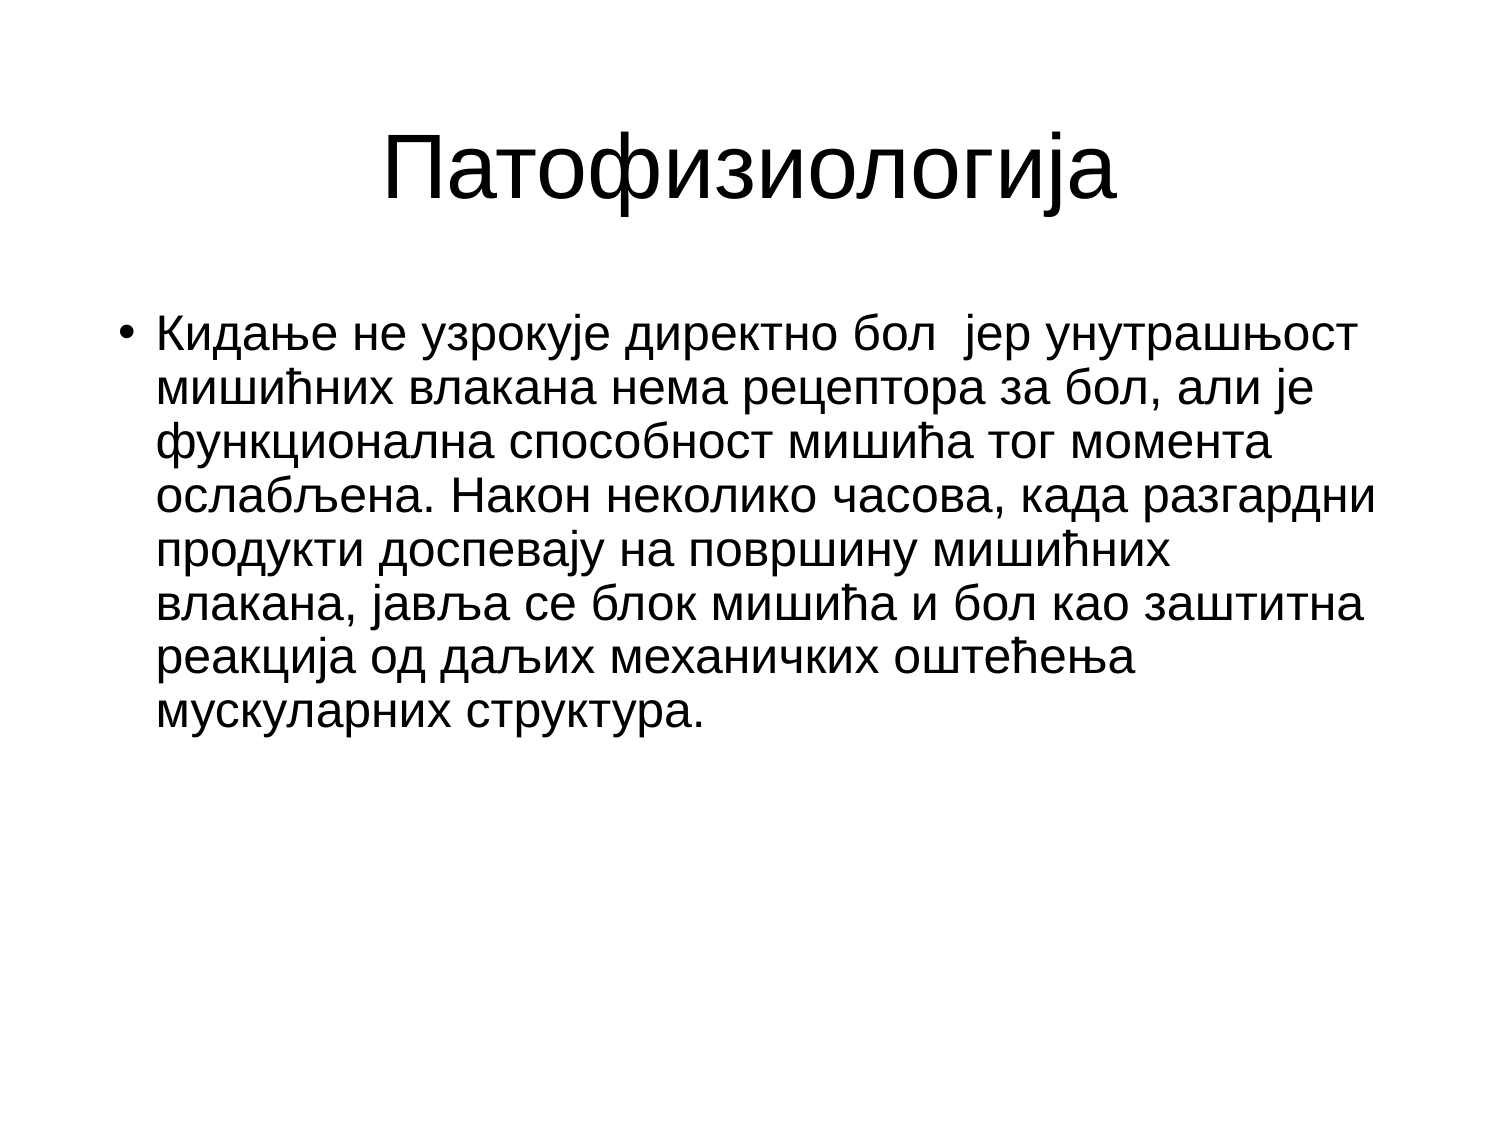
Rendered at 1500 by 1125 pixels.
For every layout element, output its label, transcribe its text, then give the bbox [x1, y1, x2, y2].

title Патофизиологија [103, 59, 1397, 278]
list Кидање не узрокује директно бол јер унутрашњост мишићних влакана нема рецептора за бол, али је функционална способност мишића тог момента ослабљена. Након неколико часова, када разгардни продукти доспевају на површину мишићних влакана, јавља се блок мишића и бол као заштитна реакција од даљих механичких оштећења мускуларних структура. [103, 299, 1397, 1014]
